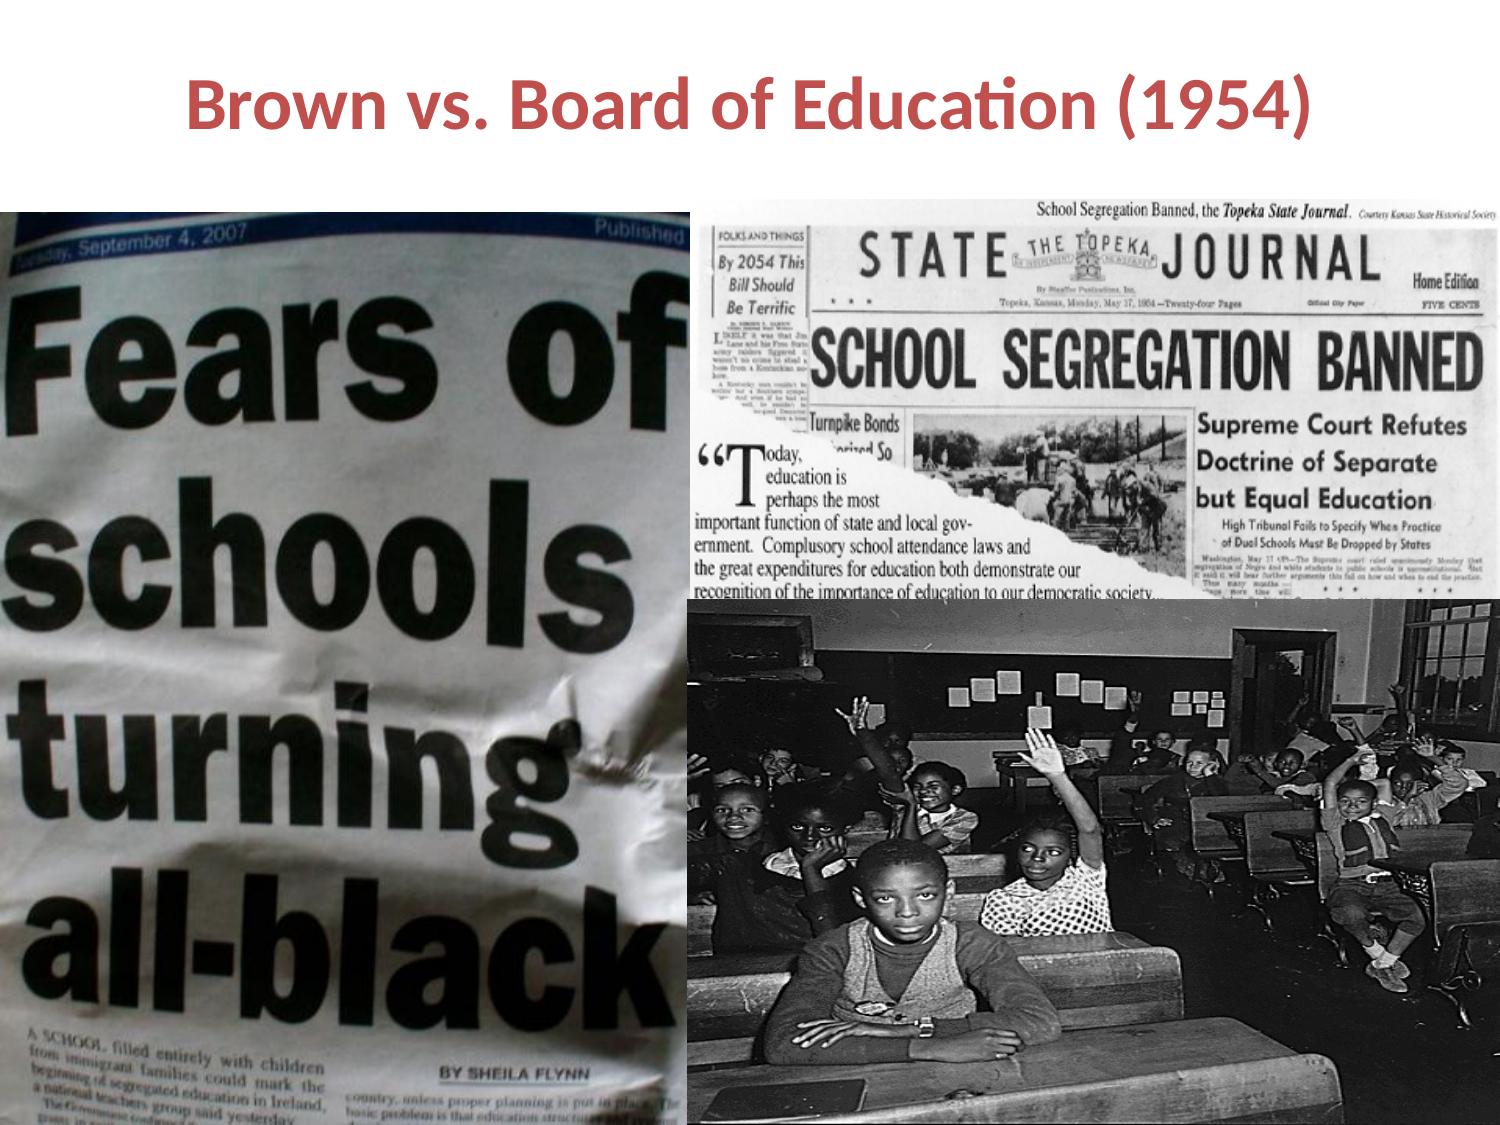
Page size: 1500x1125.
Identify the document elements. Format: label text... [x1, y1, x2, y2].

title Brown vs. Board of Education (1954) [75, 0, 1425, 200]
picture [0, 199, 1500, 1125]
